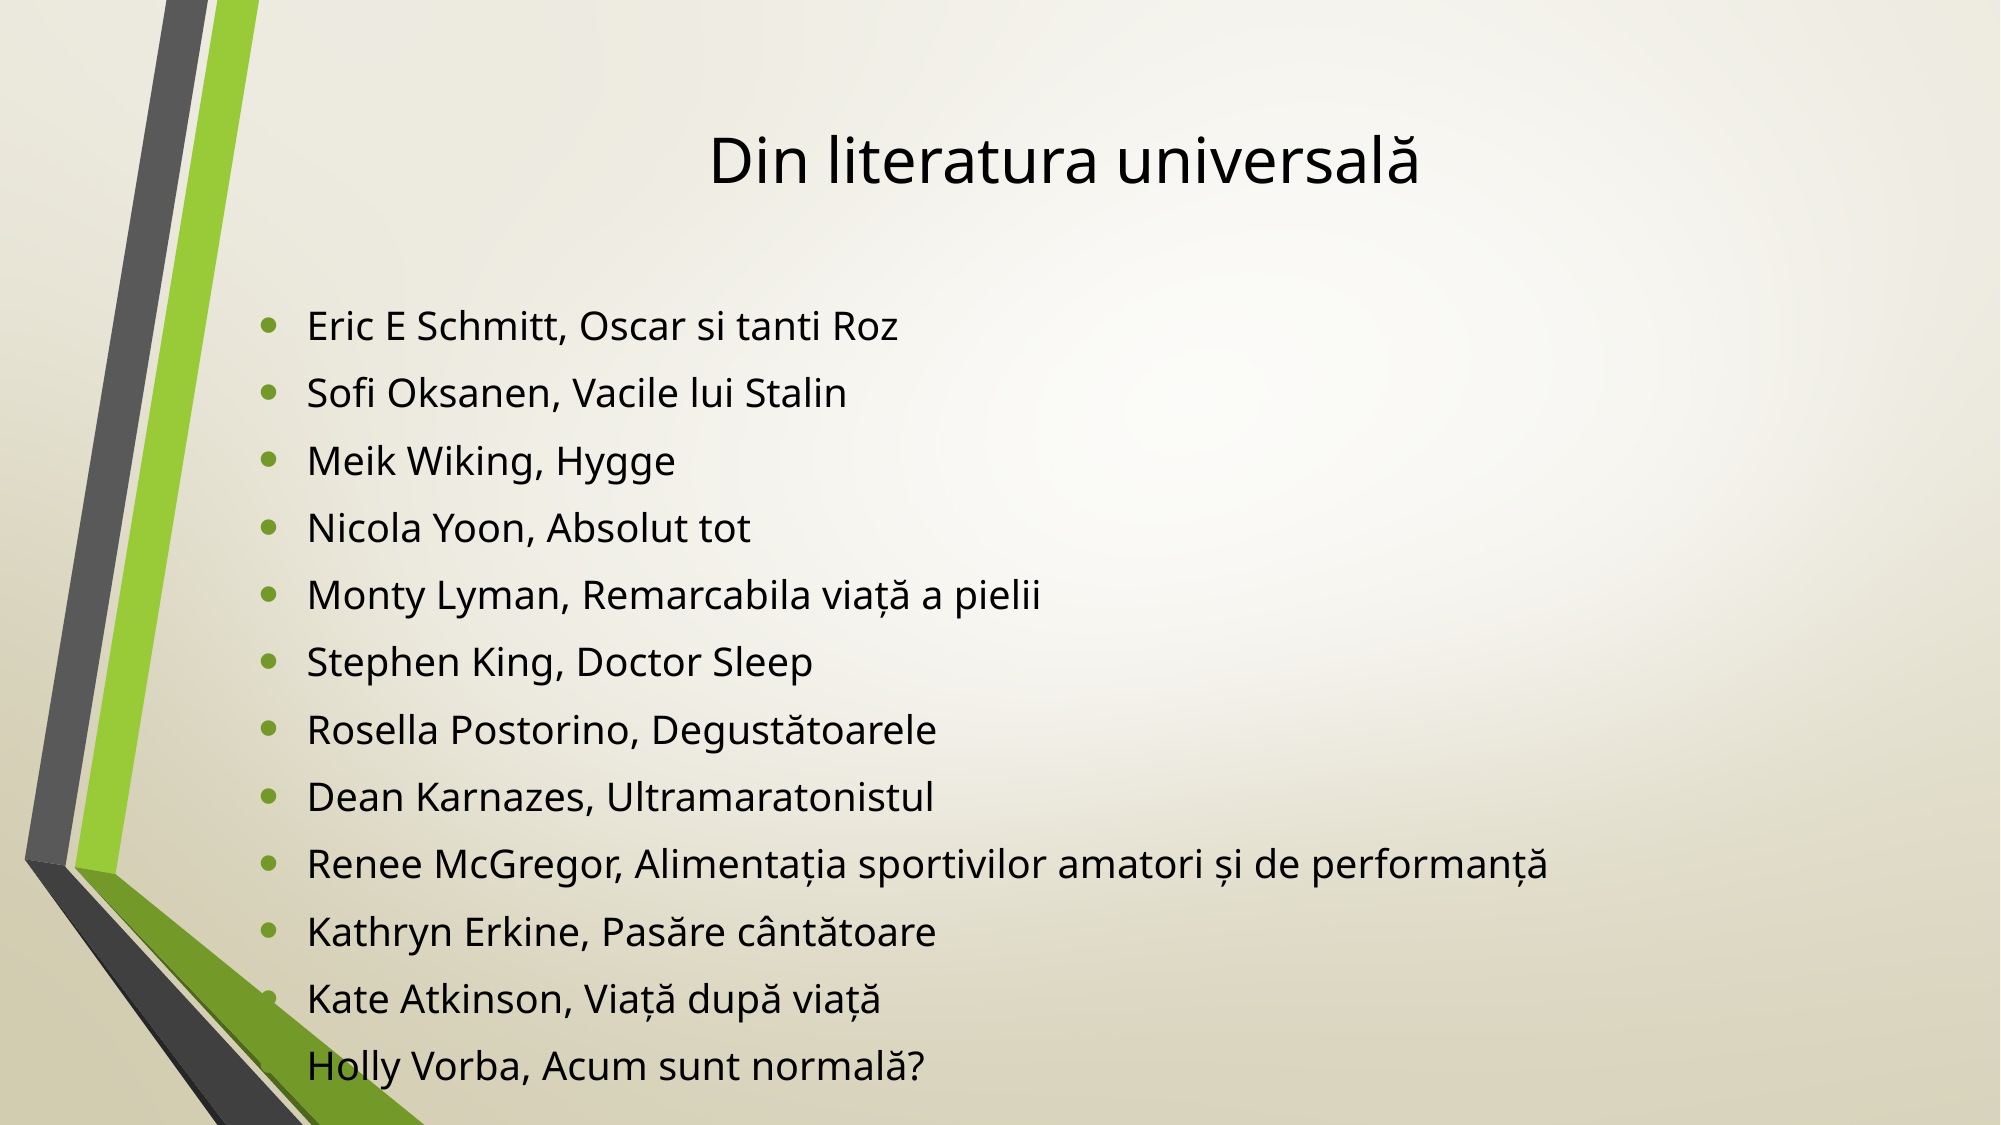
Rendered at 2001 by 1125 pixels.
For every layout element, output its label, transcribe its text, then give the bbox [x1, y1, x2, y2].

list Eric E Schmitt, Oscar si tanti Roz Sofi Oksanen, Vacile lui Stalin Meik Wiking, Hygge Nicola Yoon, Absolut tot Monty Lyman, Remarcabila viață a pielii Stephen King, Doctor Sleep Rosella Postorino, Degustătoarele Dean Karnazes, Ultramaratonistul Renee McGregor, Alimentația sportivilor amatori și de performanță Kathryn Erkine, Pasăre cântătoare Kate Atkinson, Viață după viață Holly Vorba, Acum sunt normală? [243, 226, 1887, 1097]
title Din literatura universală [243, 112, 1887, 205]
